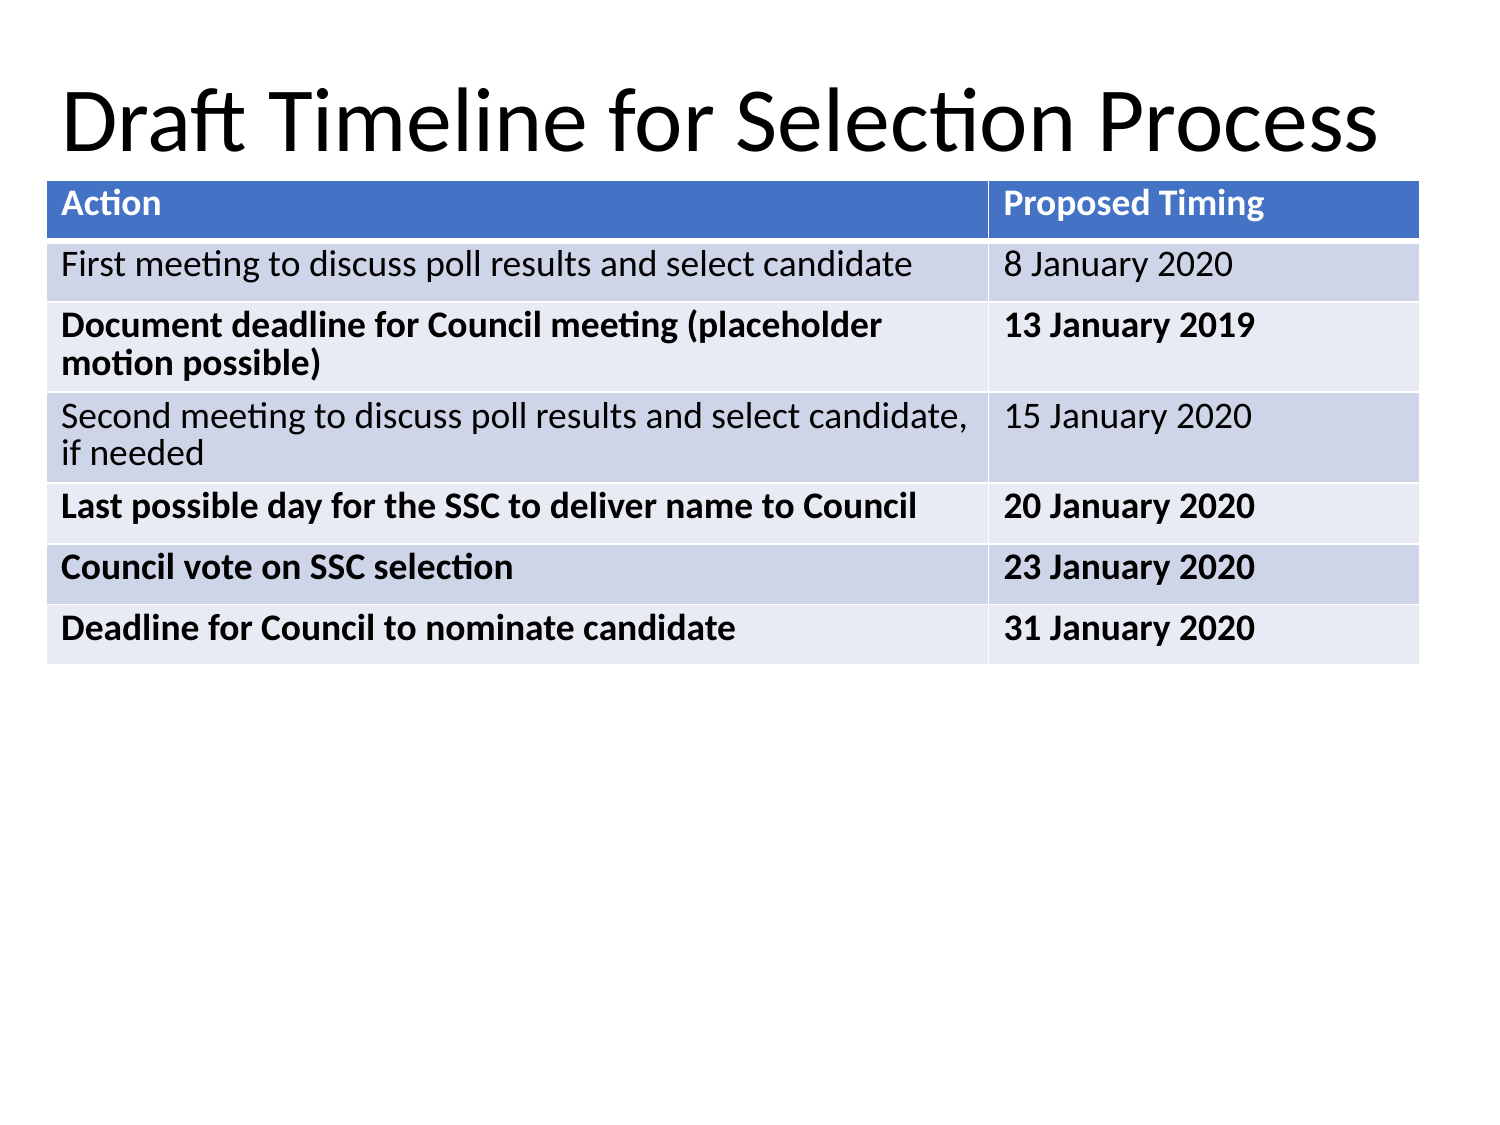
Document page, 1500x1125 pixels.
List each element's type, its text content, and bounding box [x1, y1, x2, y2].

table_header Proposed Timing [989, 181, 1419, 238]
table_cell 20 January 2020 [989, 484, 1419, 543]
table_cell Second meeting to discuss poll results and select candidate, if needed [47, 393, 988, 482]
table_cell 13 January 2019 [989, 303, 1419, 391]
table_cell Council vote on SSC selection [47, 545, 988, 604]
table_cell Deadline for Council to nominate candidate [47, 605, 988, 664]
table_cell First meeting to discuss poll results and select candidate [47, 244, 988, 301]
table_cell Document deadline for Council meeting (placeholder motion possible) [47, 303, 988, 391]
table_cell 23 January 2020 [989, 545, 1419, 604]
table_cell 8 January 2020 [989, 244, 1419, 301]
title Draft Timeline for Selection Process [46, 13, 1454, 231]
table_cell Last possible day for the SSC to deliver name to Council [47, 484, 988, 543]
table_header Action [47, 181, 988, 238]
table_cell 31 January 2020 [989, 605, 1419, 664]
table_cell 15 January 2020 [989, 393, 1419, 482]
